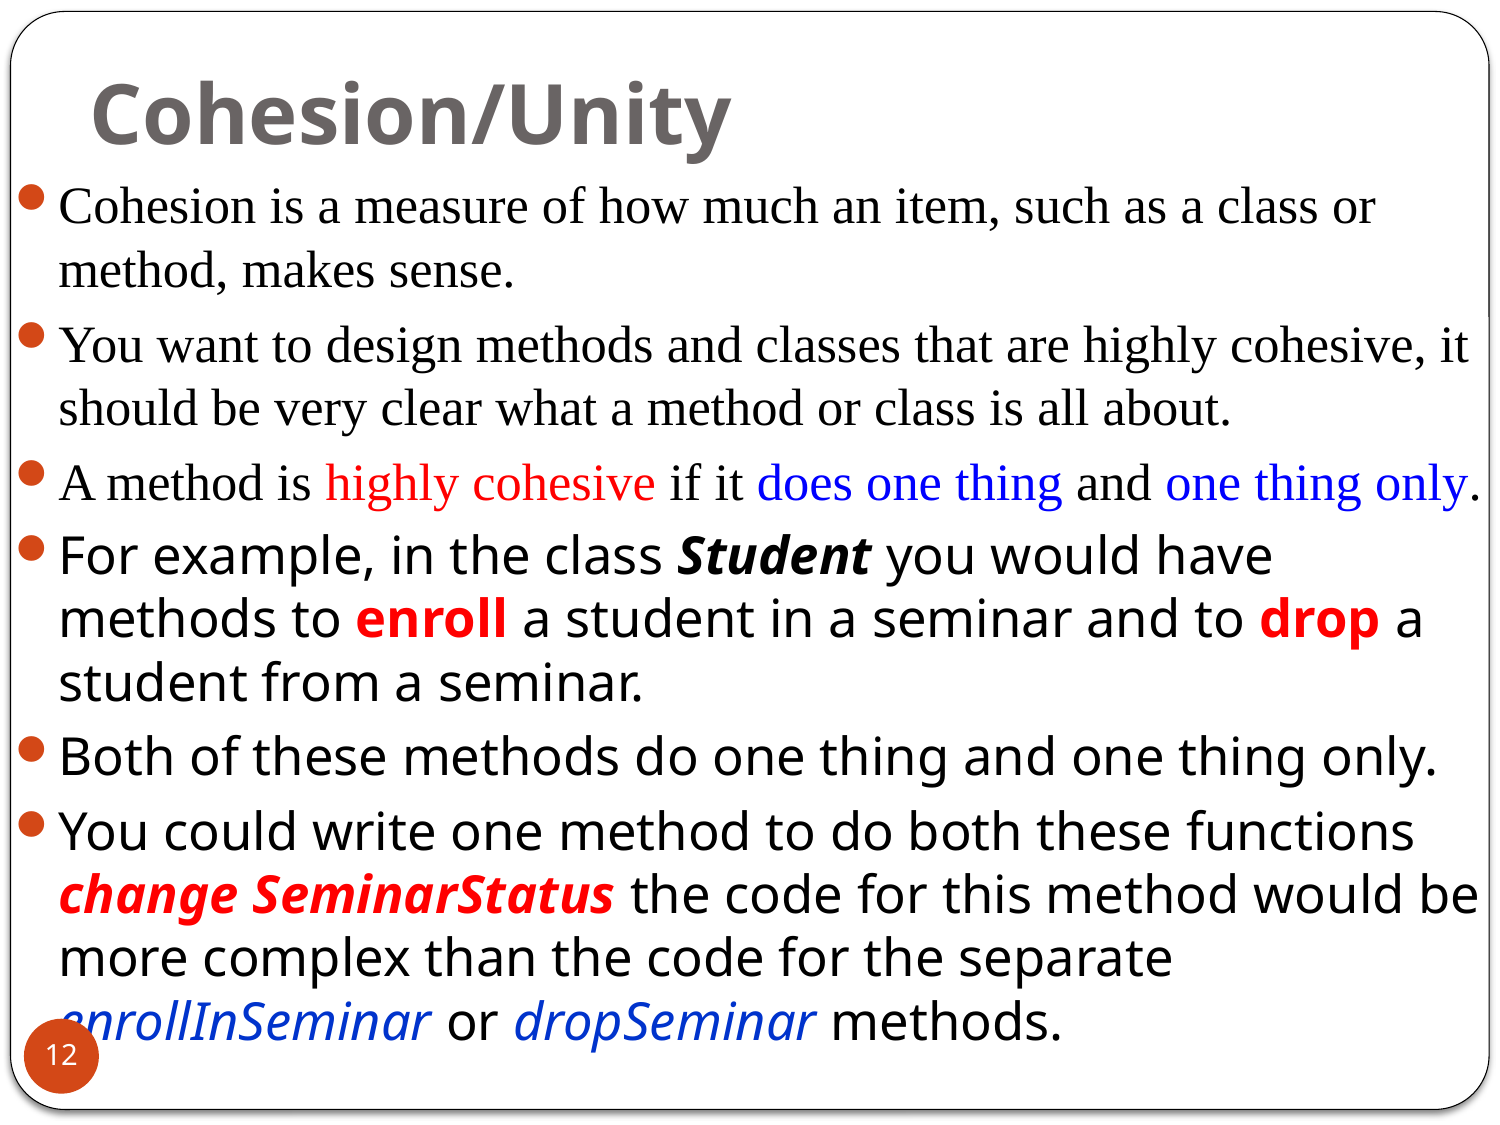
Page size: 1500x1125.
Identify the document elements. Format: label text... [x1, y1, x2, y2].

list Cohesion is a measure of how much an item, such as a class or method, makes sense. You want to design methods and classes that are highly cohesive, it should be very clear what a method or class is all about. A method is highly cohesive if it does one thing and one thing only. For example, in the class Student you would have methods to enroll a student in a seminar and to drop a student from a seminar. Both of these methods do one thing and one thing only. You could write one method to do both these functions change SeminarStatus the code for this method would be more complex than the code for the separate enrollInSeminar or dropSeminar methods. [0, 164, 1500, 1090]
slide_number 12 [23, 1018, 99, 1094]
title Cohesion/Unity [75, 23, 1425, 164]
